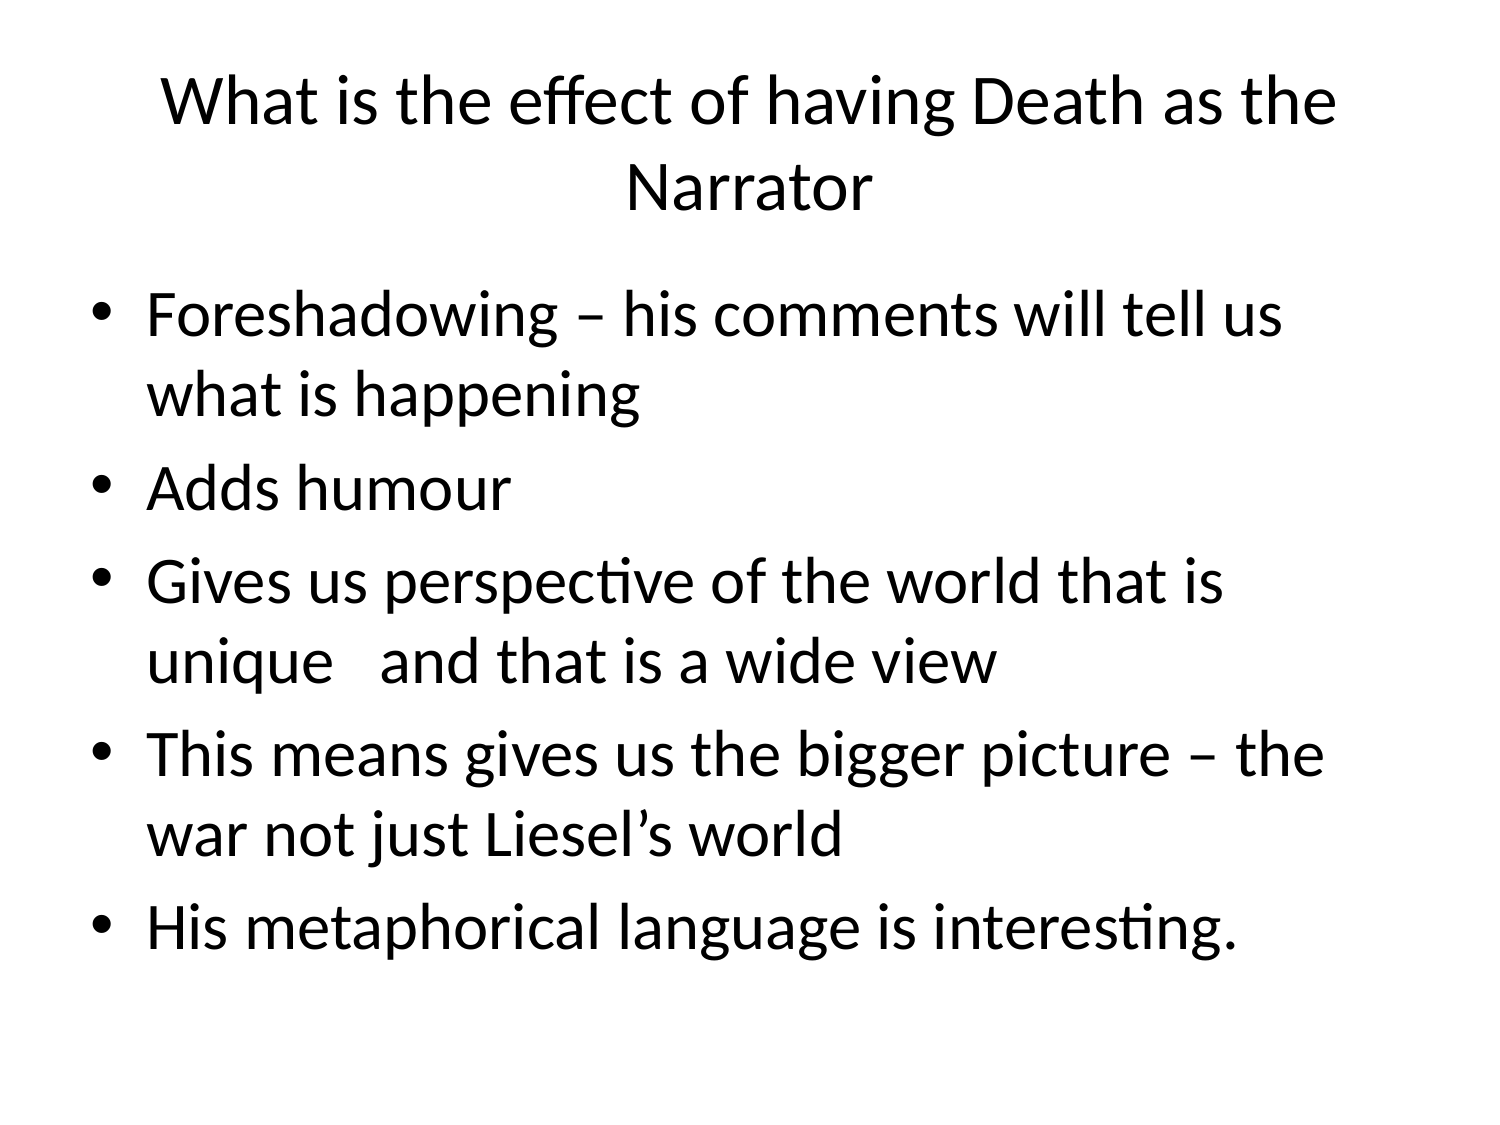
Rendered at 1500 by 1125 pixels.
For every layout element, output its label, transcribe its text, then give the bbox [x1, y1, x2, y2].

list Foreshadowing – his comments will tell us what is happening Adds humour Gives us perspective of the world that is unique and that is a wide view This means gives us the bigger picture – the war not just Liesel’s world His metaphorical language is interesting. [75, 262, 1425, 1005]
title What is the effect of having Death as the Narrator [75, 45, 1425, 233]
